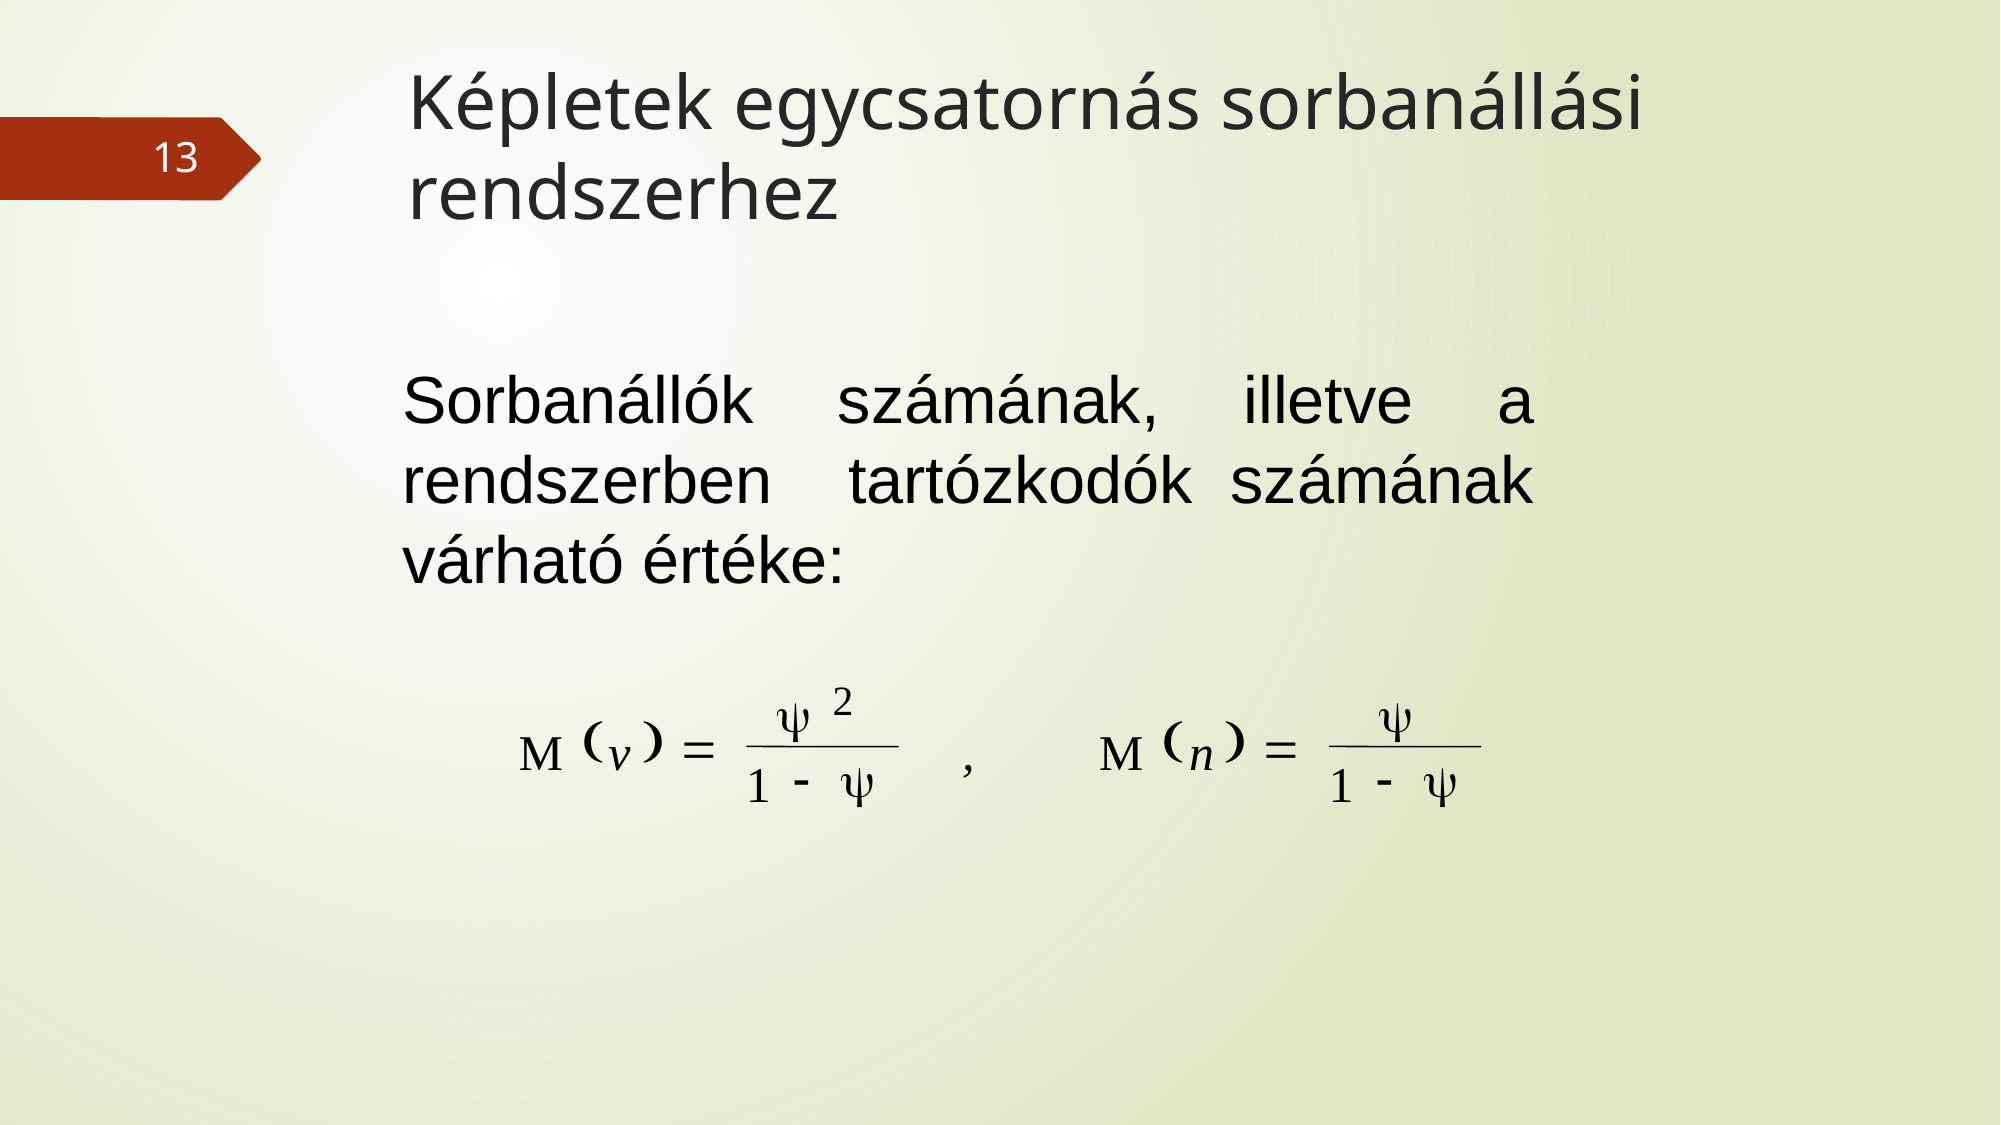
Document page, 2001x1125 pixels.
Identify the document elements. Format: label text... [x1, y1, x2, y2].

slide_number 13 [87, 129, 216, 190]
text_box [518, 673, 1482, 814]
text_box Sorbanállók számának, illetve a rendszerben tartózkodók számának várható értéke: [387, 349, 1550, 605]
title Képletek egycsatornás sorbanállási rendszerhez [392, 47, 1732, 313]
